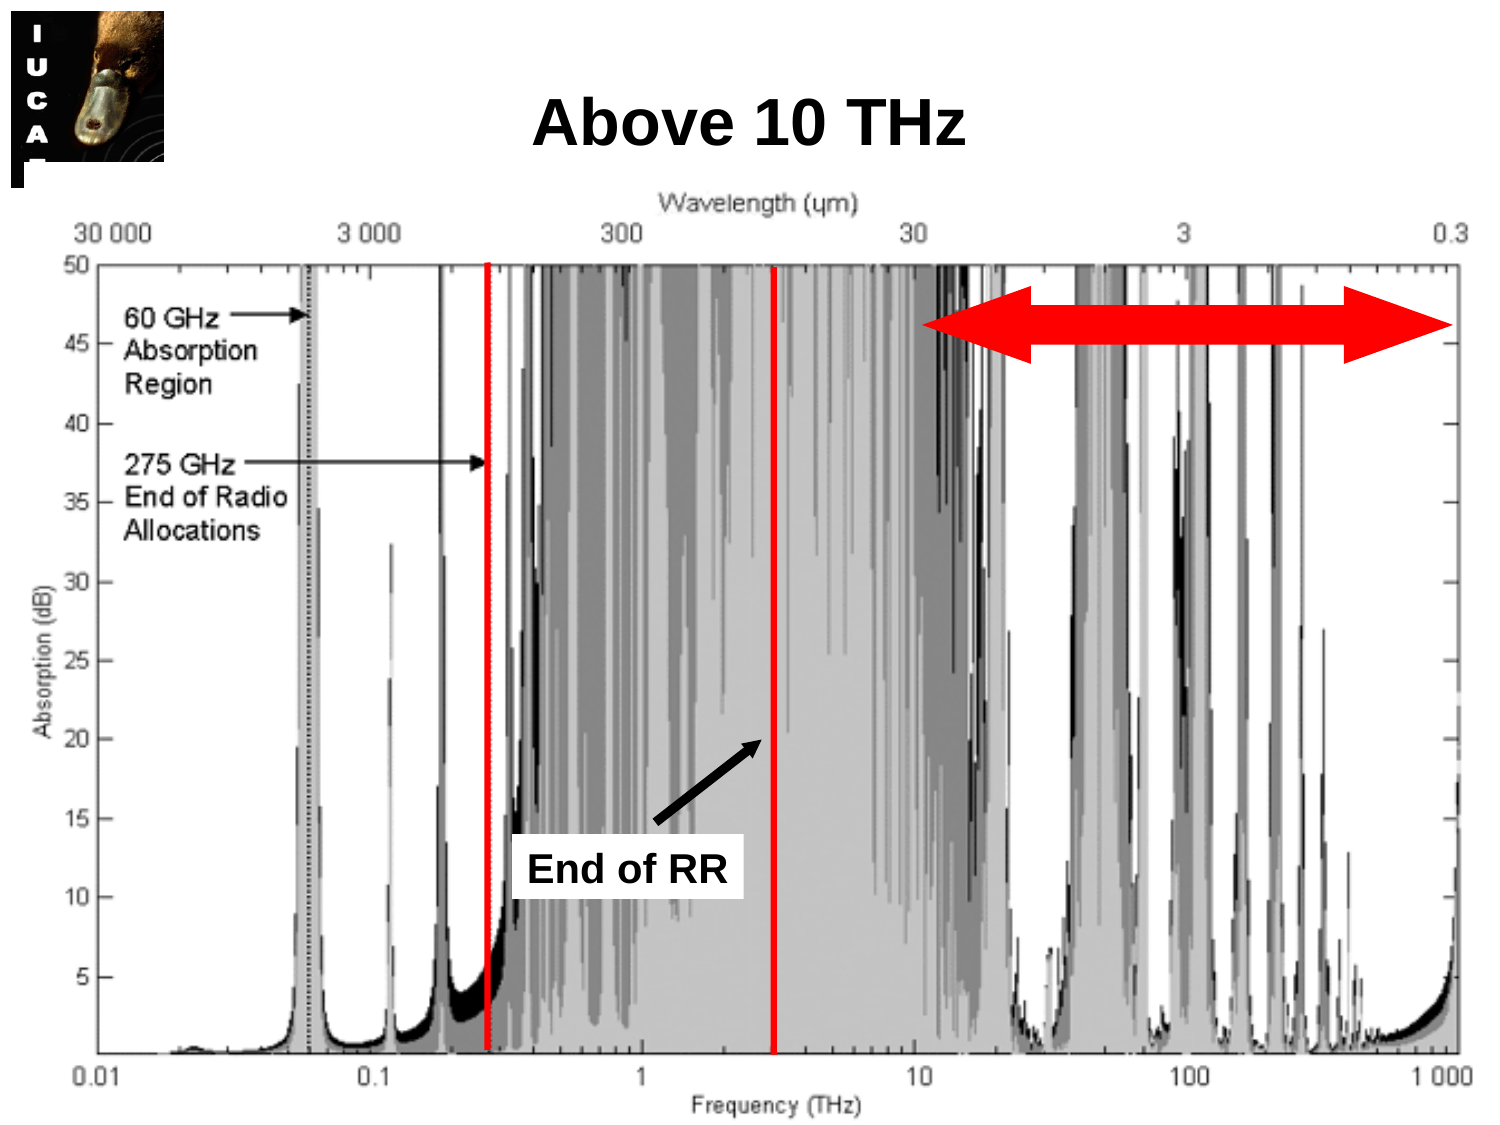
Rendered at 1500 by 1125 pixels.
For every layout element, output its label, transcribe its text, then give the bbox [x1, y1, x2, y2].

picture [11, 11, 164, 188]
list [24, 162, 1476, 1125]
title Above 10 THz [112, 49, 1388, 160]
